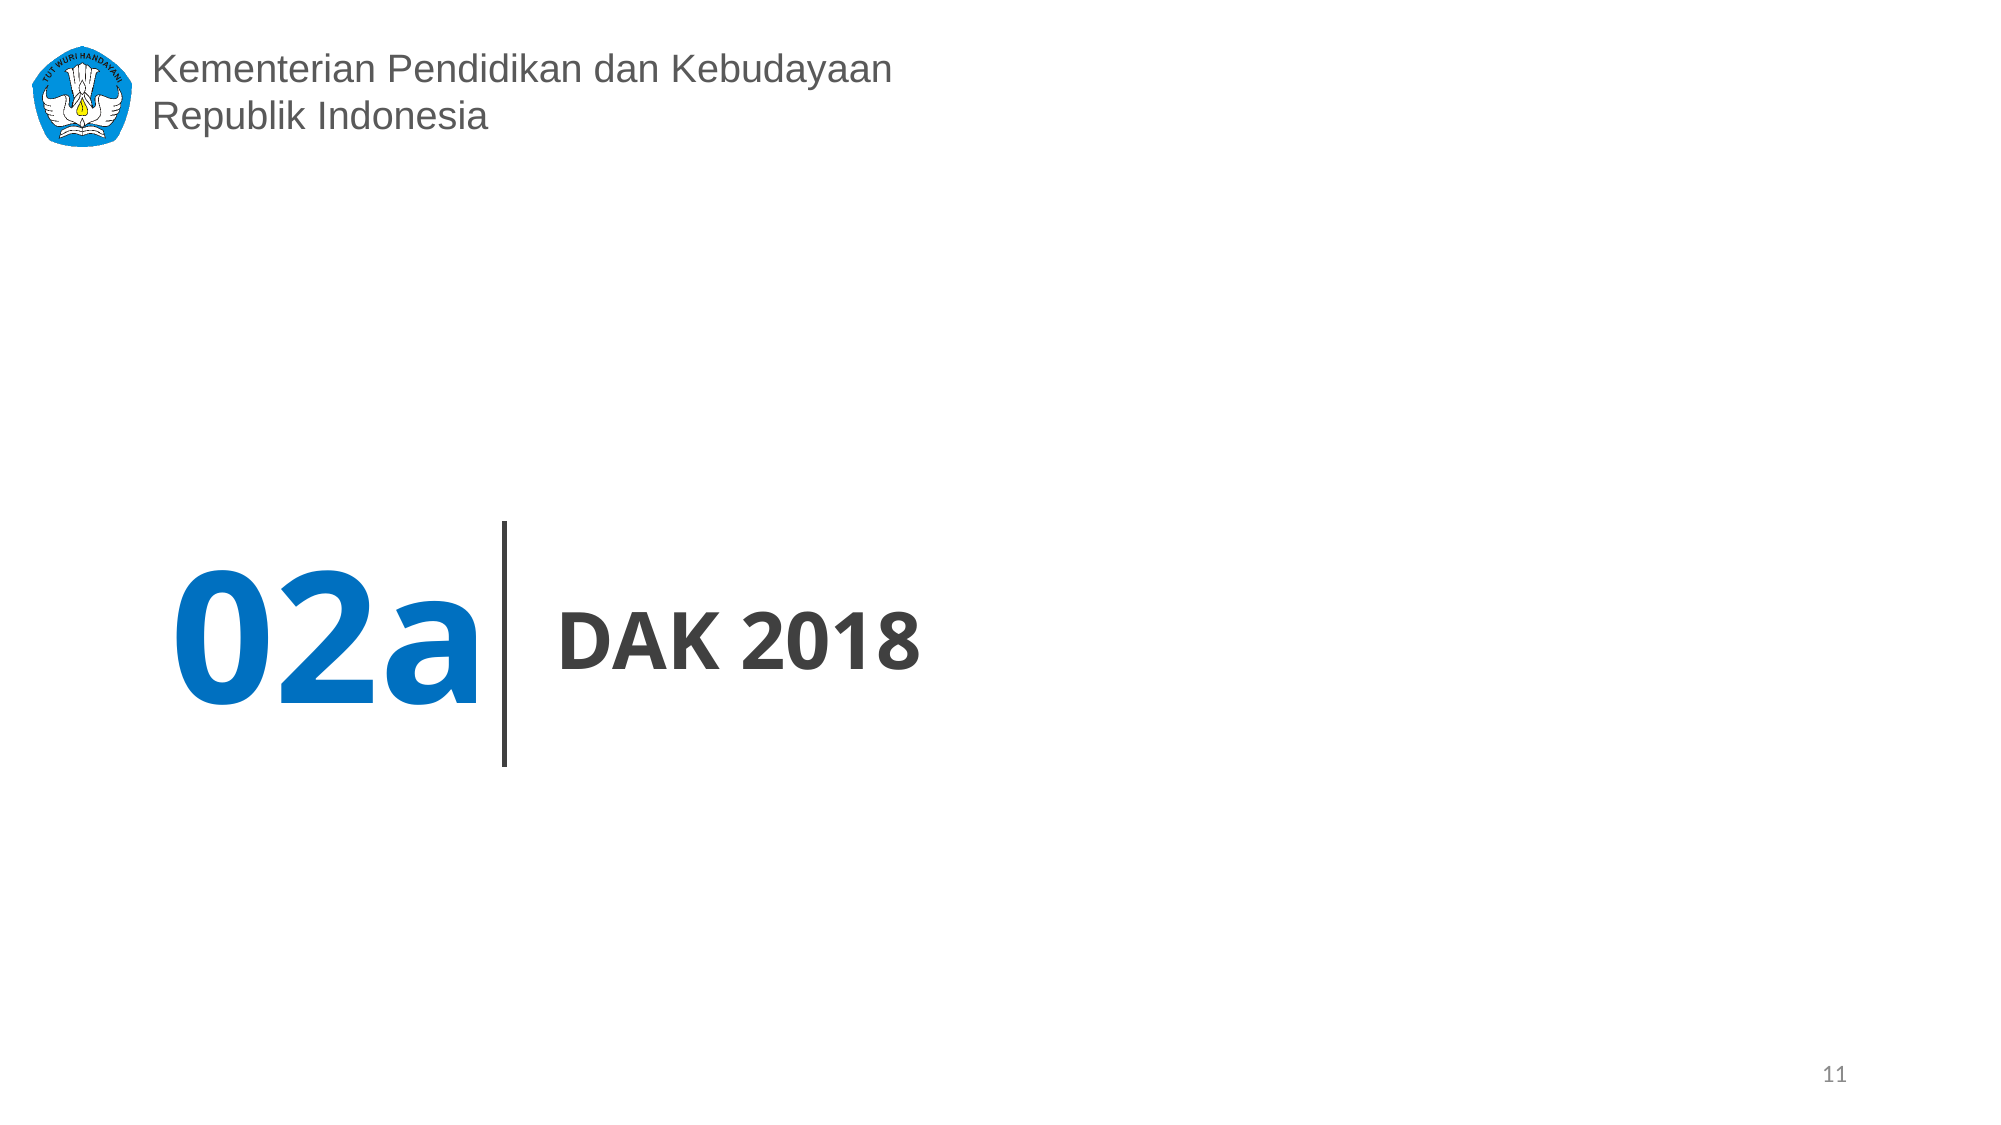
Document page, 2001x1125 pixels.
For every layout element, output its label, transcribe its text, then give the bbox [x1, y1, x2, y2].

picture [87, 46, 132, 81]
picture [32, 46, 77, 82]
text_box DAK 2018 [544, 562, 1749, 726]
slide_number 11 [1412, 1042, 1863, 1103]
text_box Kementerian Pendidikan dan Kebudayaan Republik Indonesia [137, 35, 953, 146]
picture [43, 64, 122, 137]
title 02a [507, 562, 513, 726]
picture [98, 99, 132, 147]
title 02a [148, 562, 502, 726]
picture [32, 95, 67, 147]
